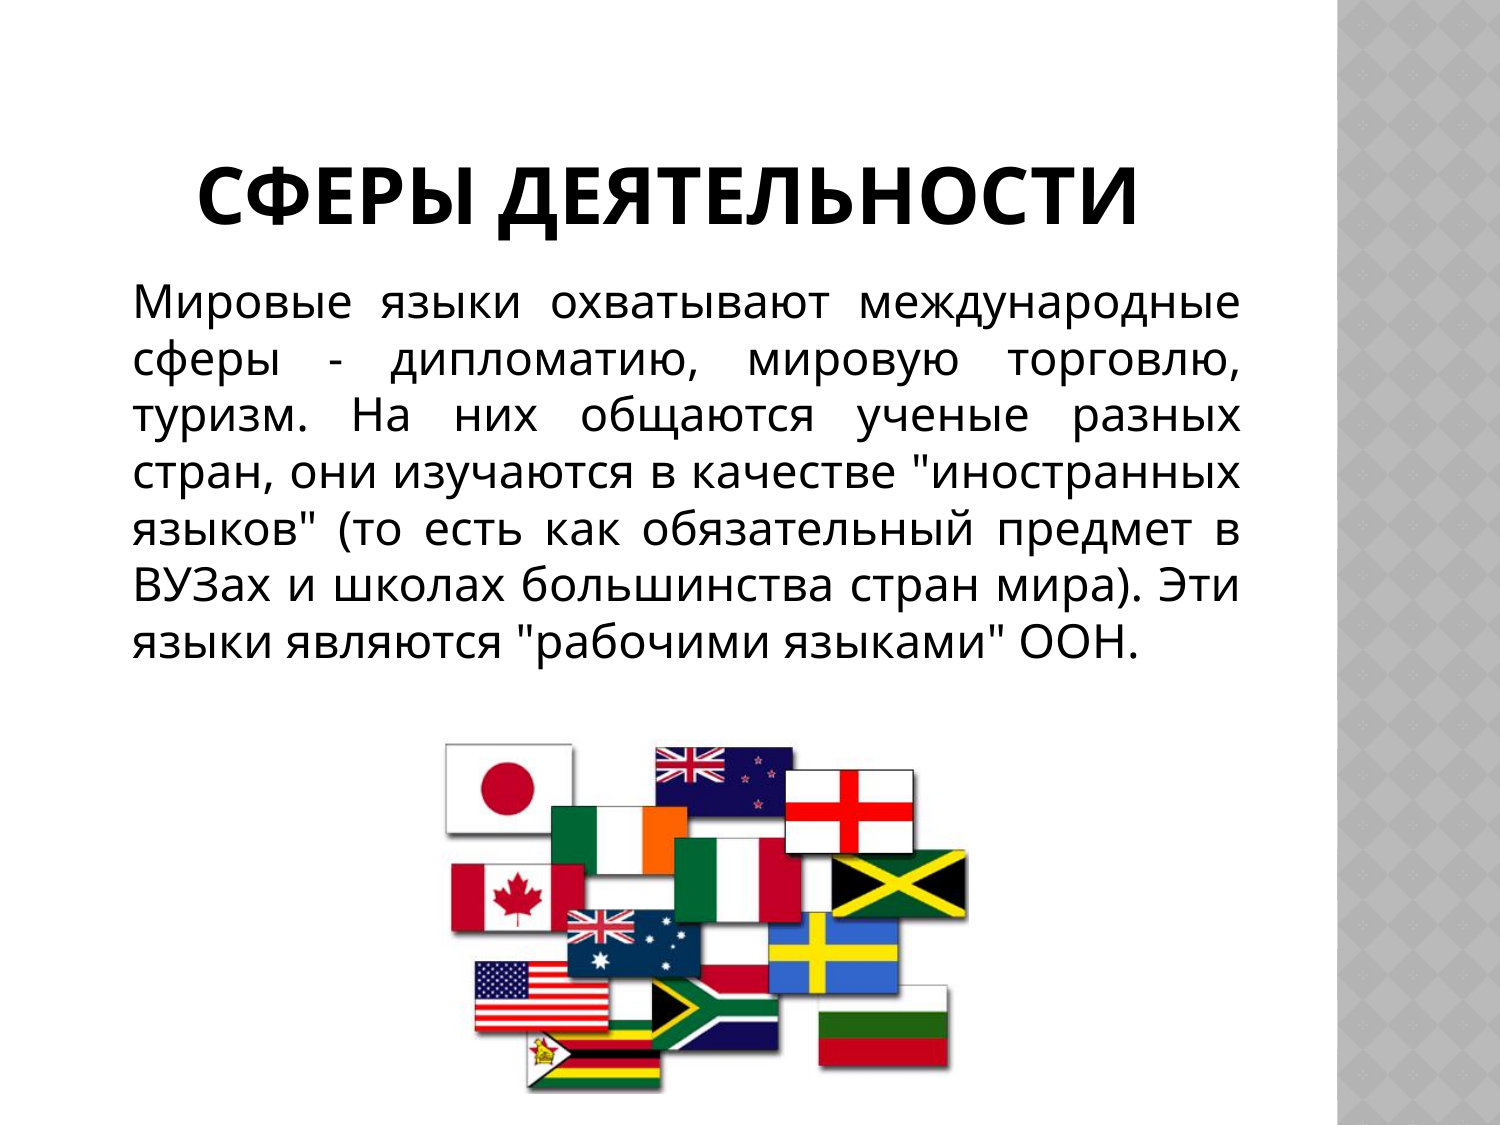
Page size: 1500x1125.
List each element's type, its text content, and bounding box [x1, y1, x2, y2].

title Сферы деятельности [75, 52, 1263, 240]
list Мировые языки охватывают международные сферы - дипломатию, мировую торговлю, туризм. На них общаются ученые разных стран, они изучаются в качестве "иностранных языков" (то есть как обязательный предмет в ВУЗах и школах большинства стран мира). Эти языки являются "рабочими языками" ООН. [75, 264, 1258, 728]
picture [442, 739, 970, 1094]
